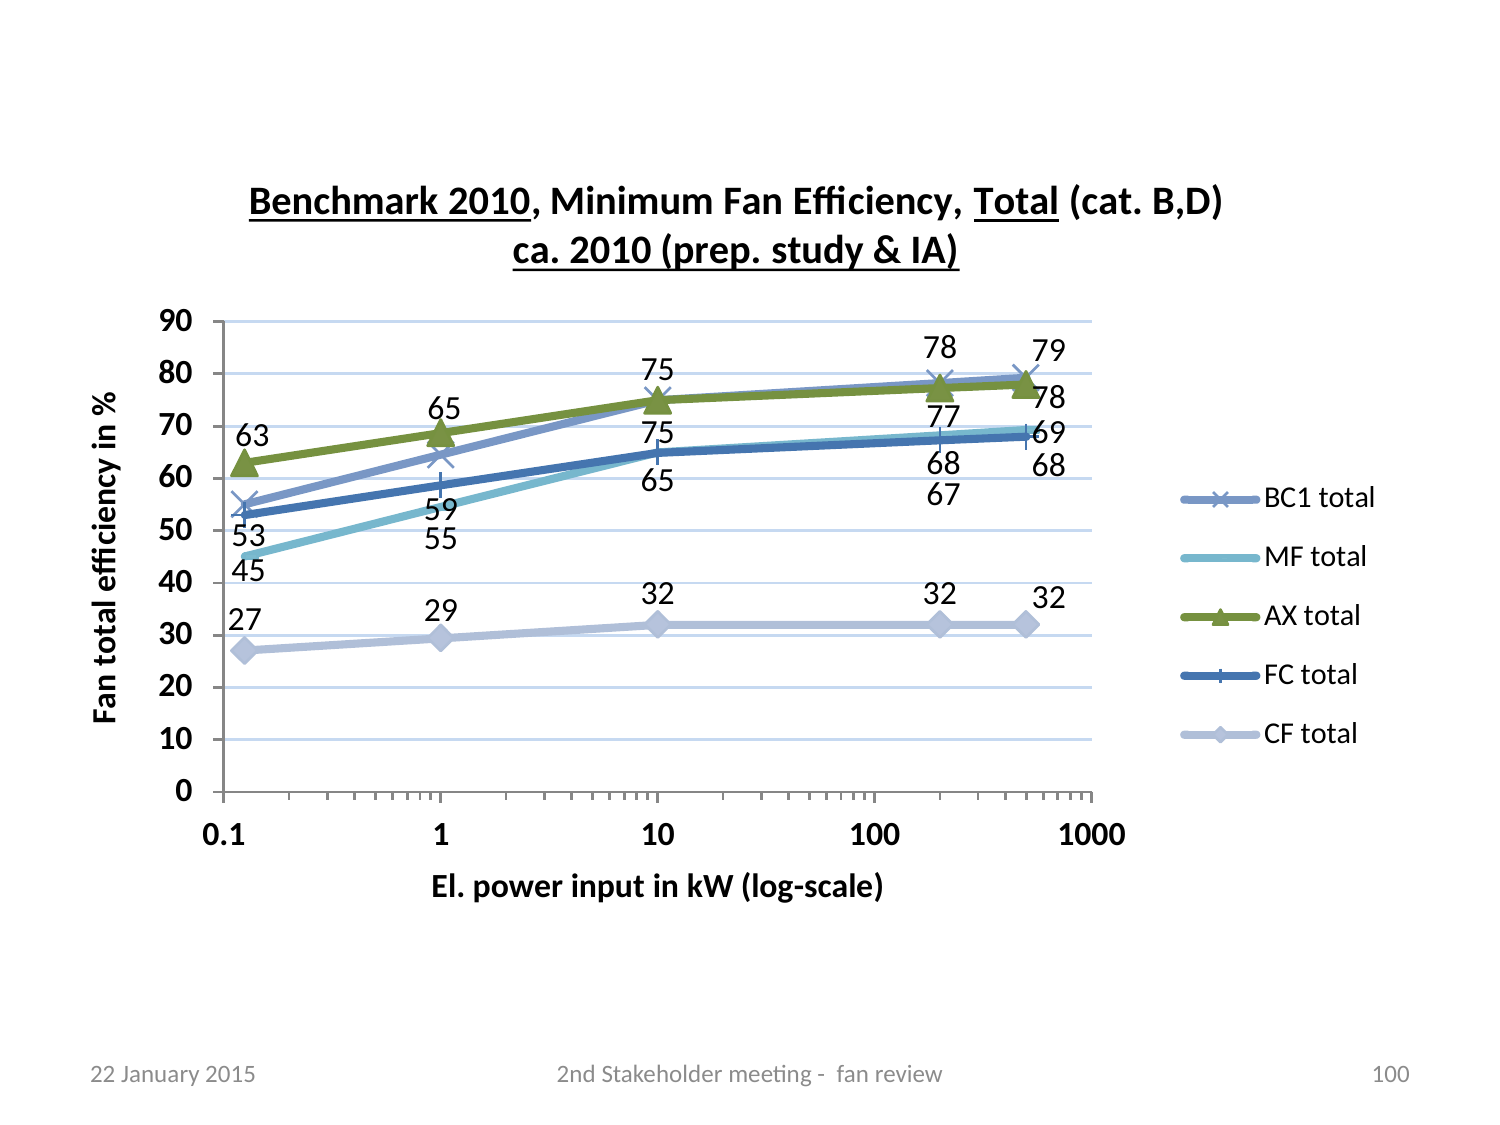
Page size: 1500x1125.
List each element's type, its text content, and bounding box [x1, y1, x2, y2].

footer 2nd Stakeholder meeting - fan review [512, 1042, 988, 1103]
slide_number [75, 1042, 425, 1103]
picture [58, 147, 1414, 954]
slide_number 100 [1074, 1042, 1425, 1103]
